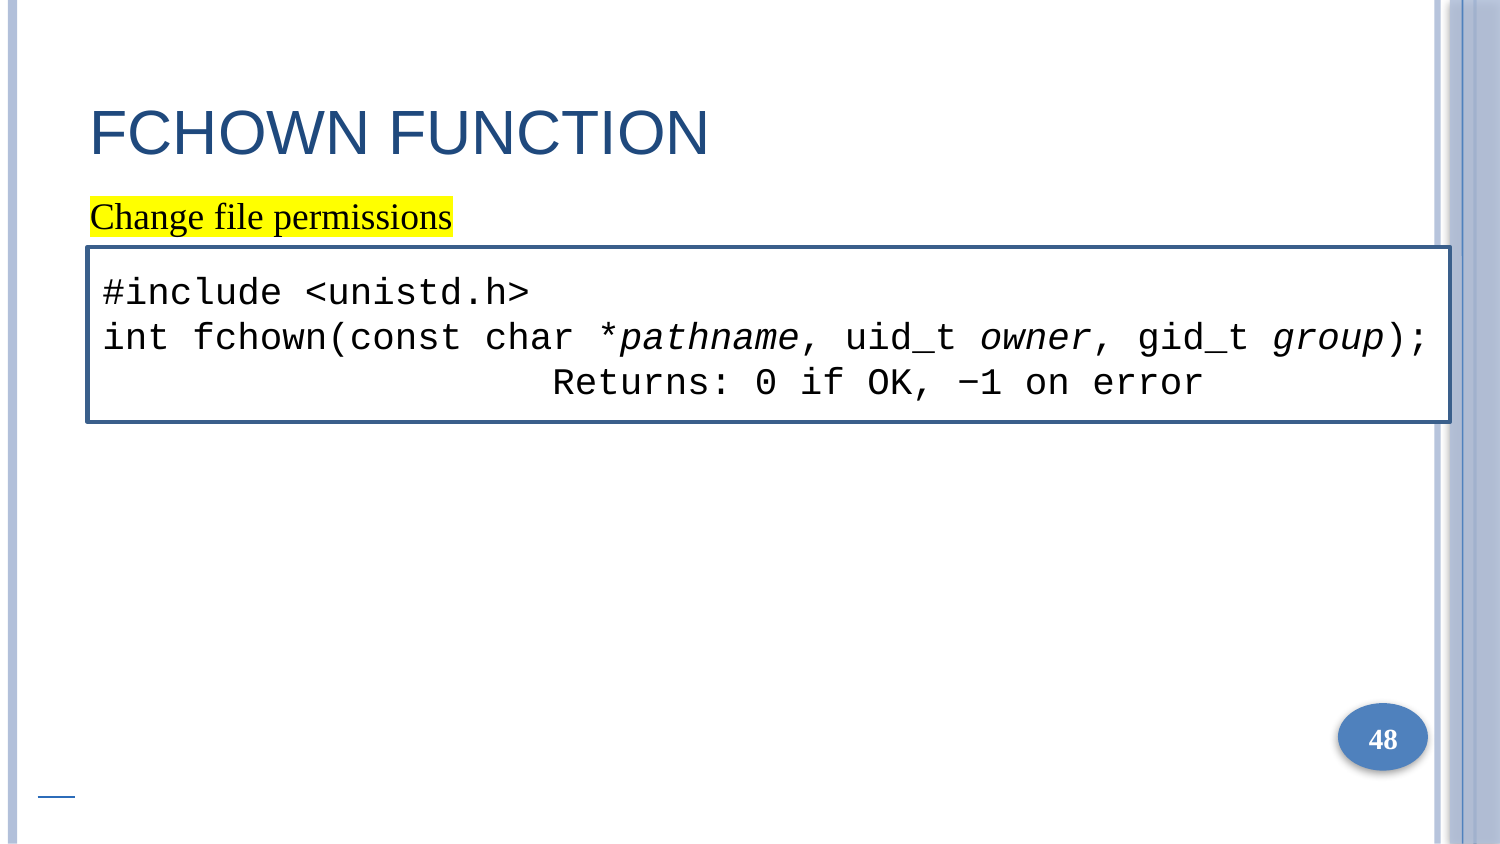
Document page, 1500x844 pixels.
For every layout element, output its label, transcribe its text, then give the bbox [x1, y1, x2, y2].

slide_number 48 [1333, 705, 1434, 770]
text_box #include <unistd.h> int fchown(const char *pathname, uid_t owner, gid_t group); Returns: 0 if OK, −1 on error [85, 245, 1452, 424]
title FCHOWN Function [75, 33, 1300, 175]
text_box Change file permissions [75, 184, 1300, 290]
